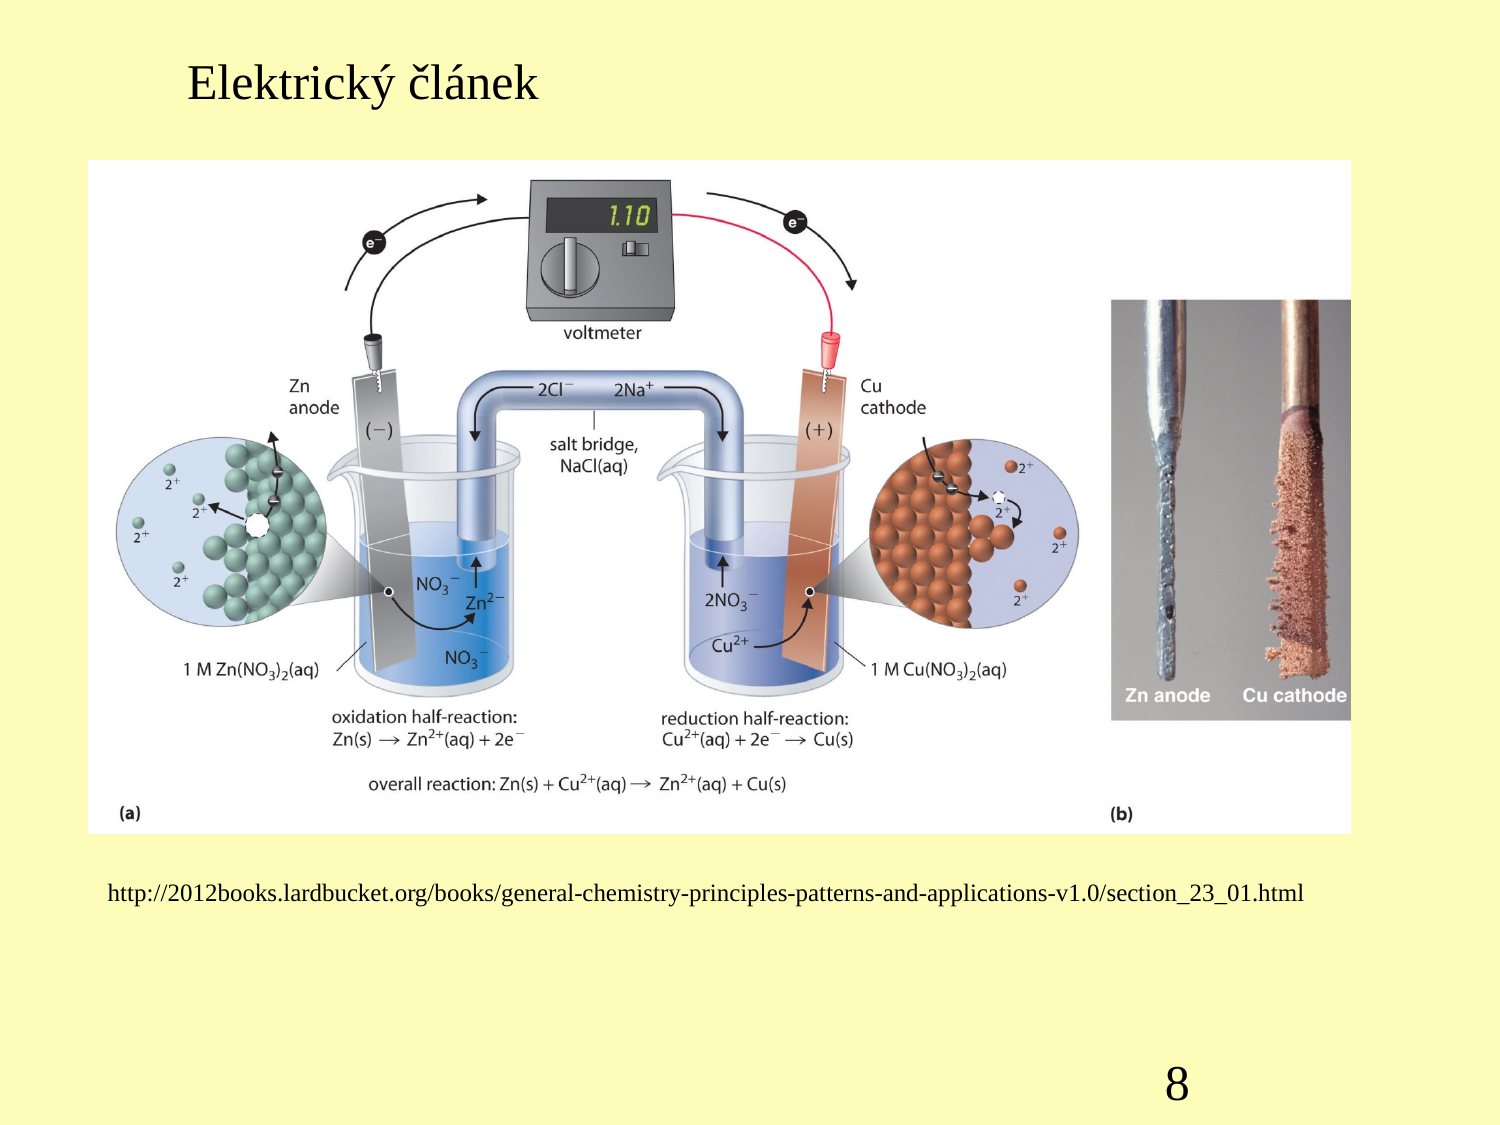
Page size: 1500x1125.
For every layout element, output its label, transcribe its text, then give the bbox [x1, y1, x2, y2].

slide_number 8 [1074, 1042, 1425, 1103]
picture [88, 160, 1351, 835]
text_box http://2012books.lardbucket.org/books/general-chemistry-principles-patterns-and-applications-v1.0/section_23_01.html [92, 869, 1388, 914]
text_box Elektrický článek [172, 42, 555, 118]
